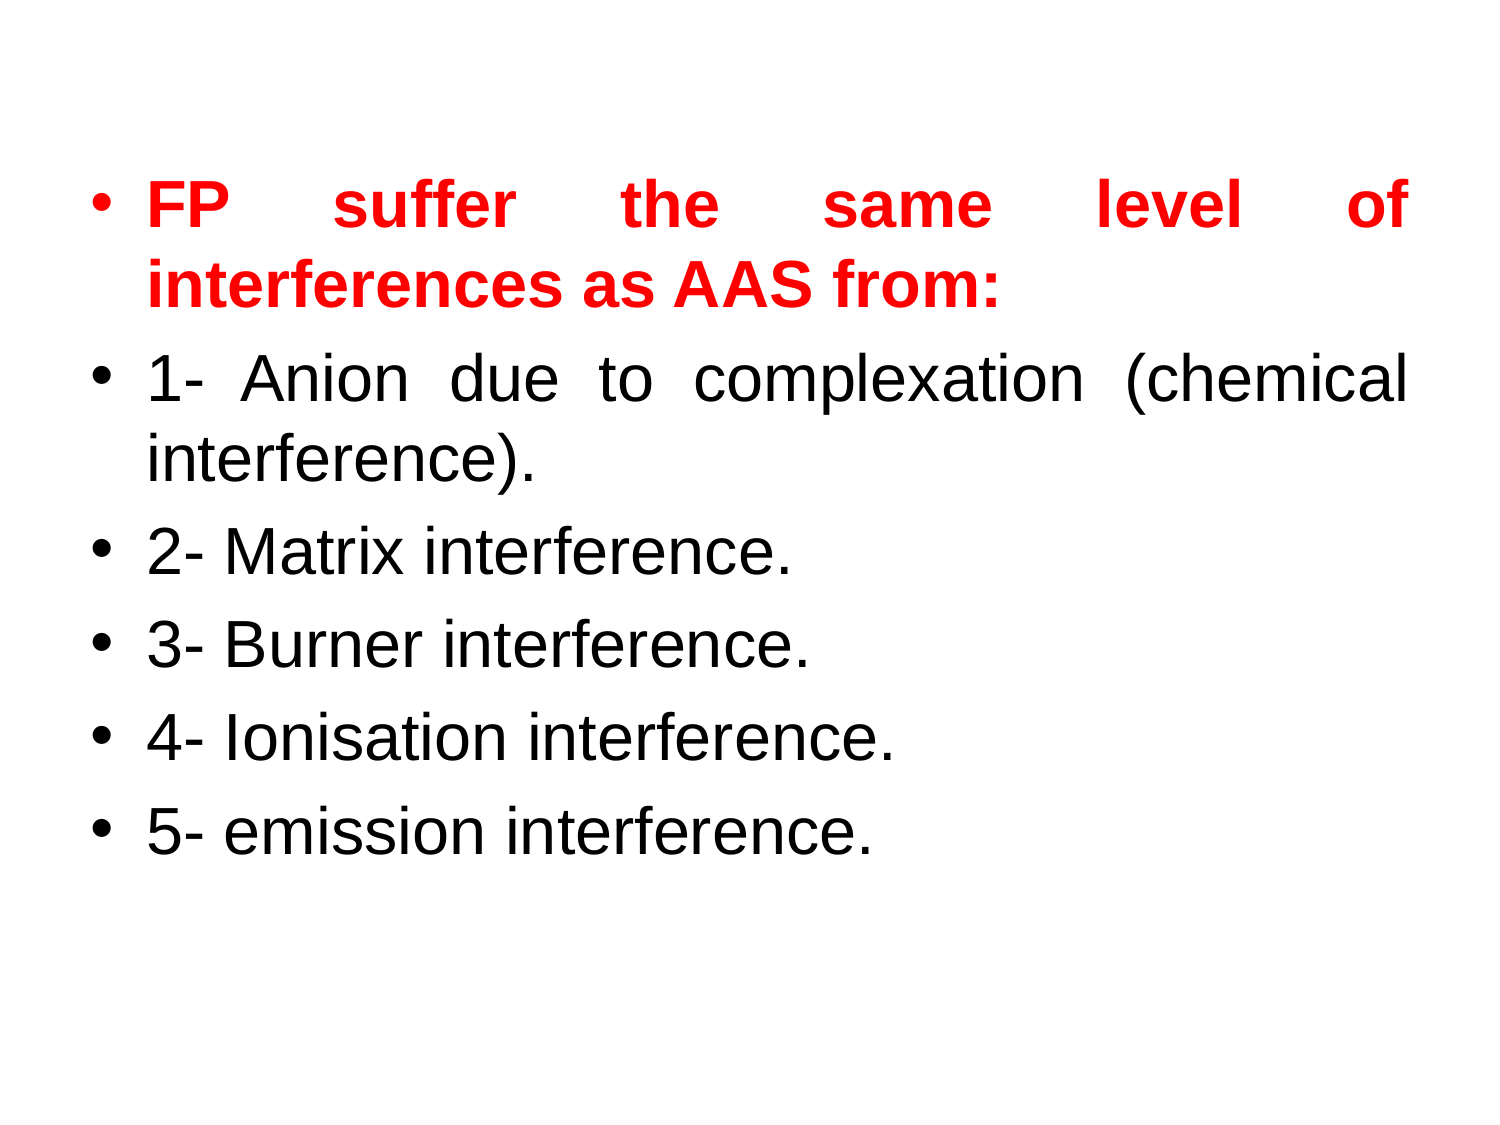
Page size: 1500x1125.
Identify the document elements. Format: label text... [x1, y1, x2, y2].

list FP suffer the same level of interferences as AAS from: 1- Anion due to complexation (chemical interference). 2- Matrix interference. 3- Burner interference. 4- Ionisation interference. 5- emission interference. [75, 153, 1425, 896]
